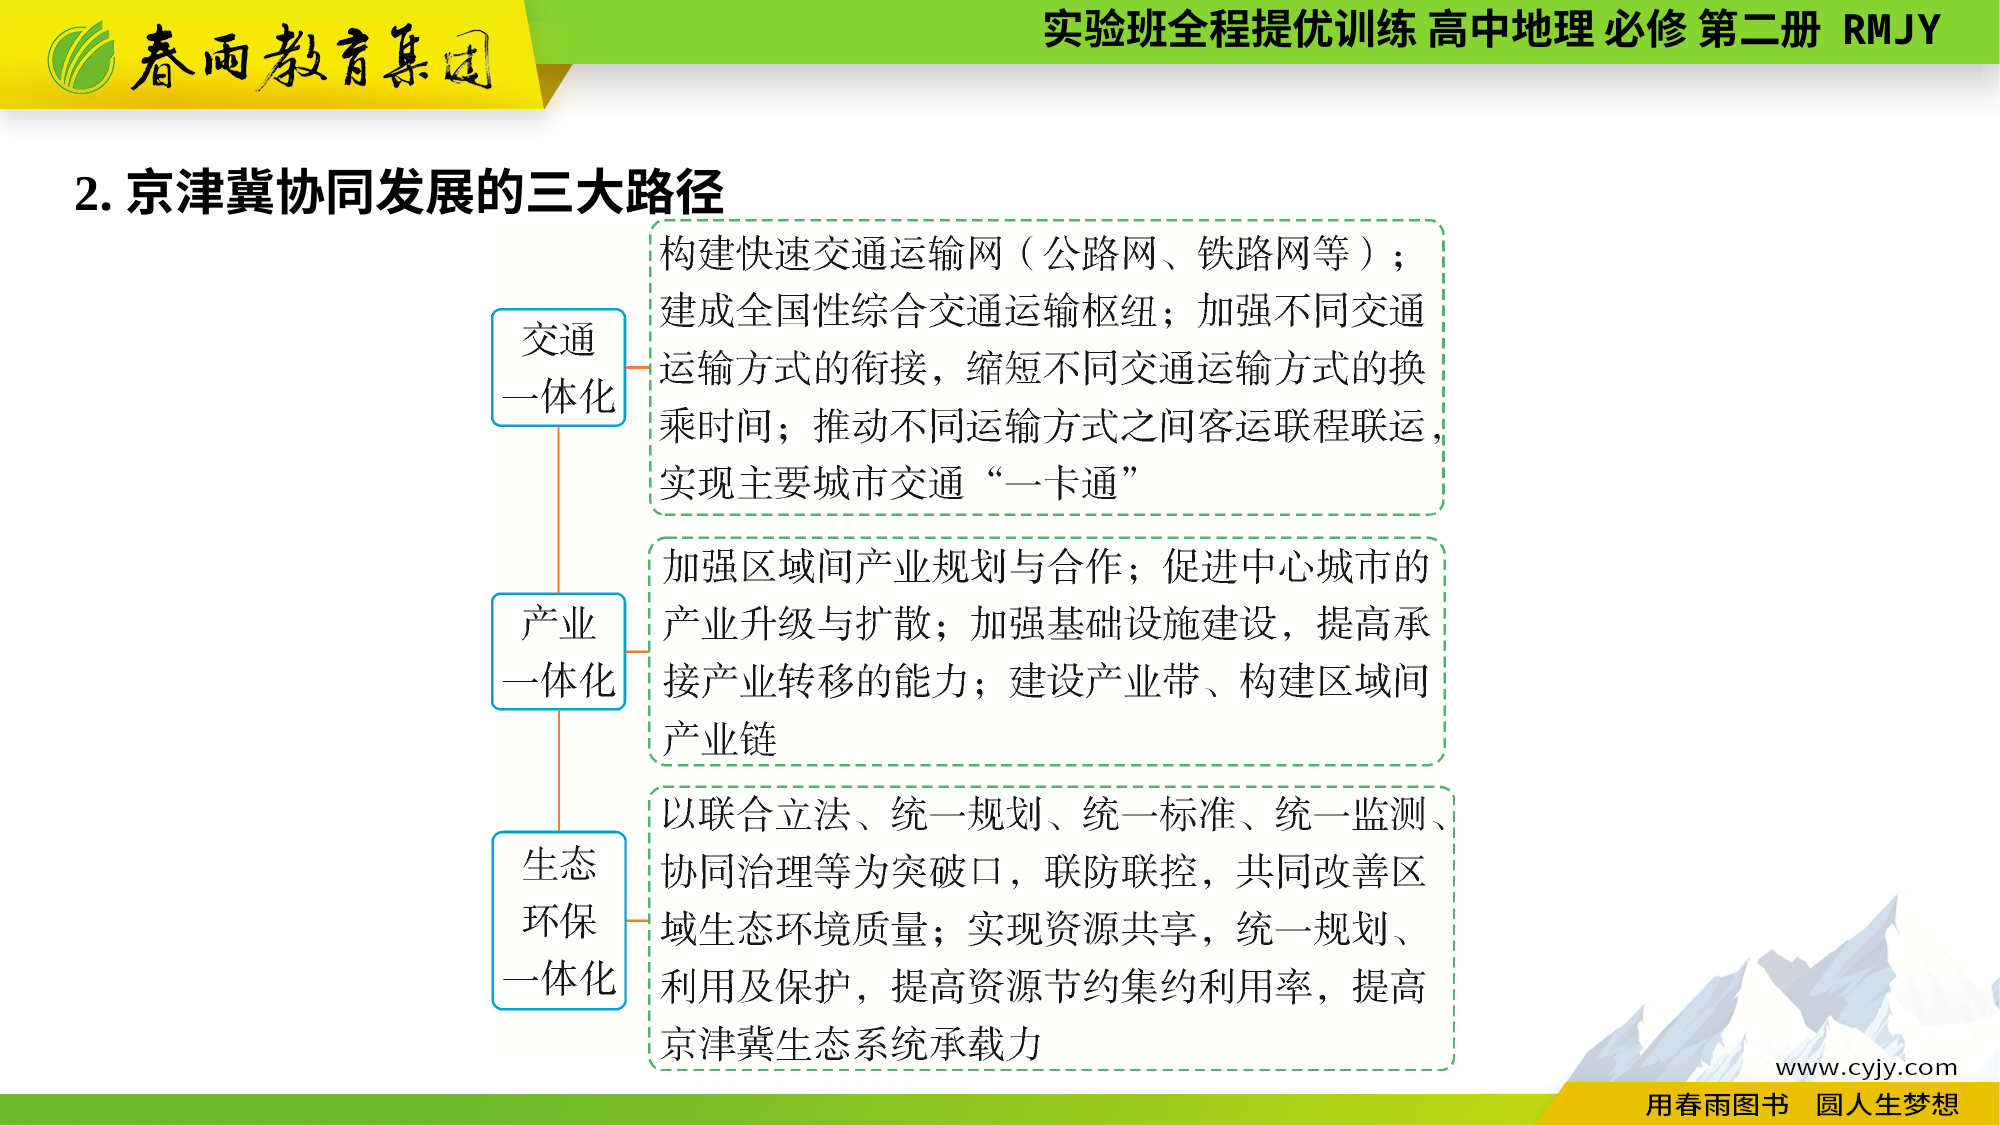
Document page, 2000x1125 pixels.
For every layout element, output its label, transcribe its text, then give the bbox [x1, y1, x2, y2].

list 2.京津冀协同发展的三大路径 [59, 122, 1944, 217]
picture [0, 0, 2000, 1125]
